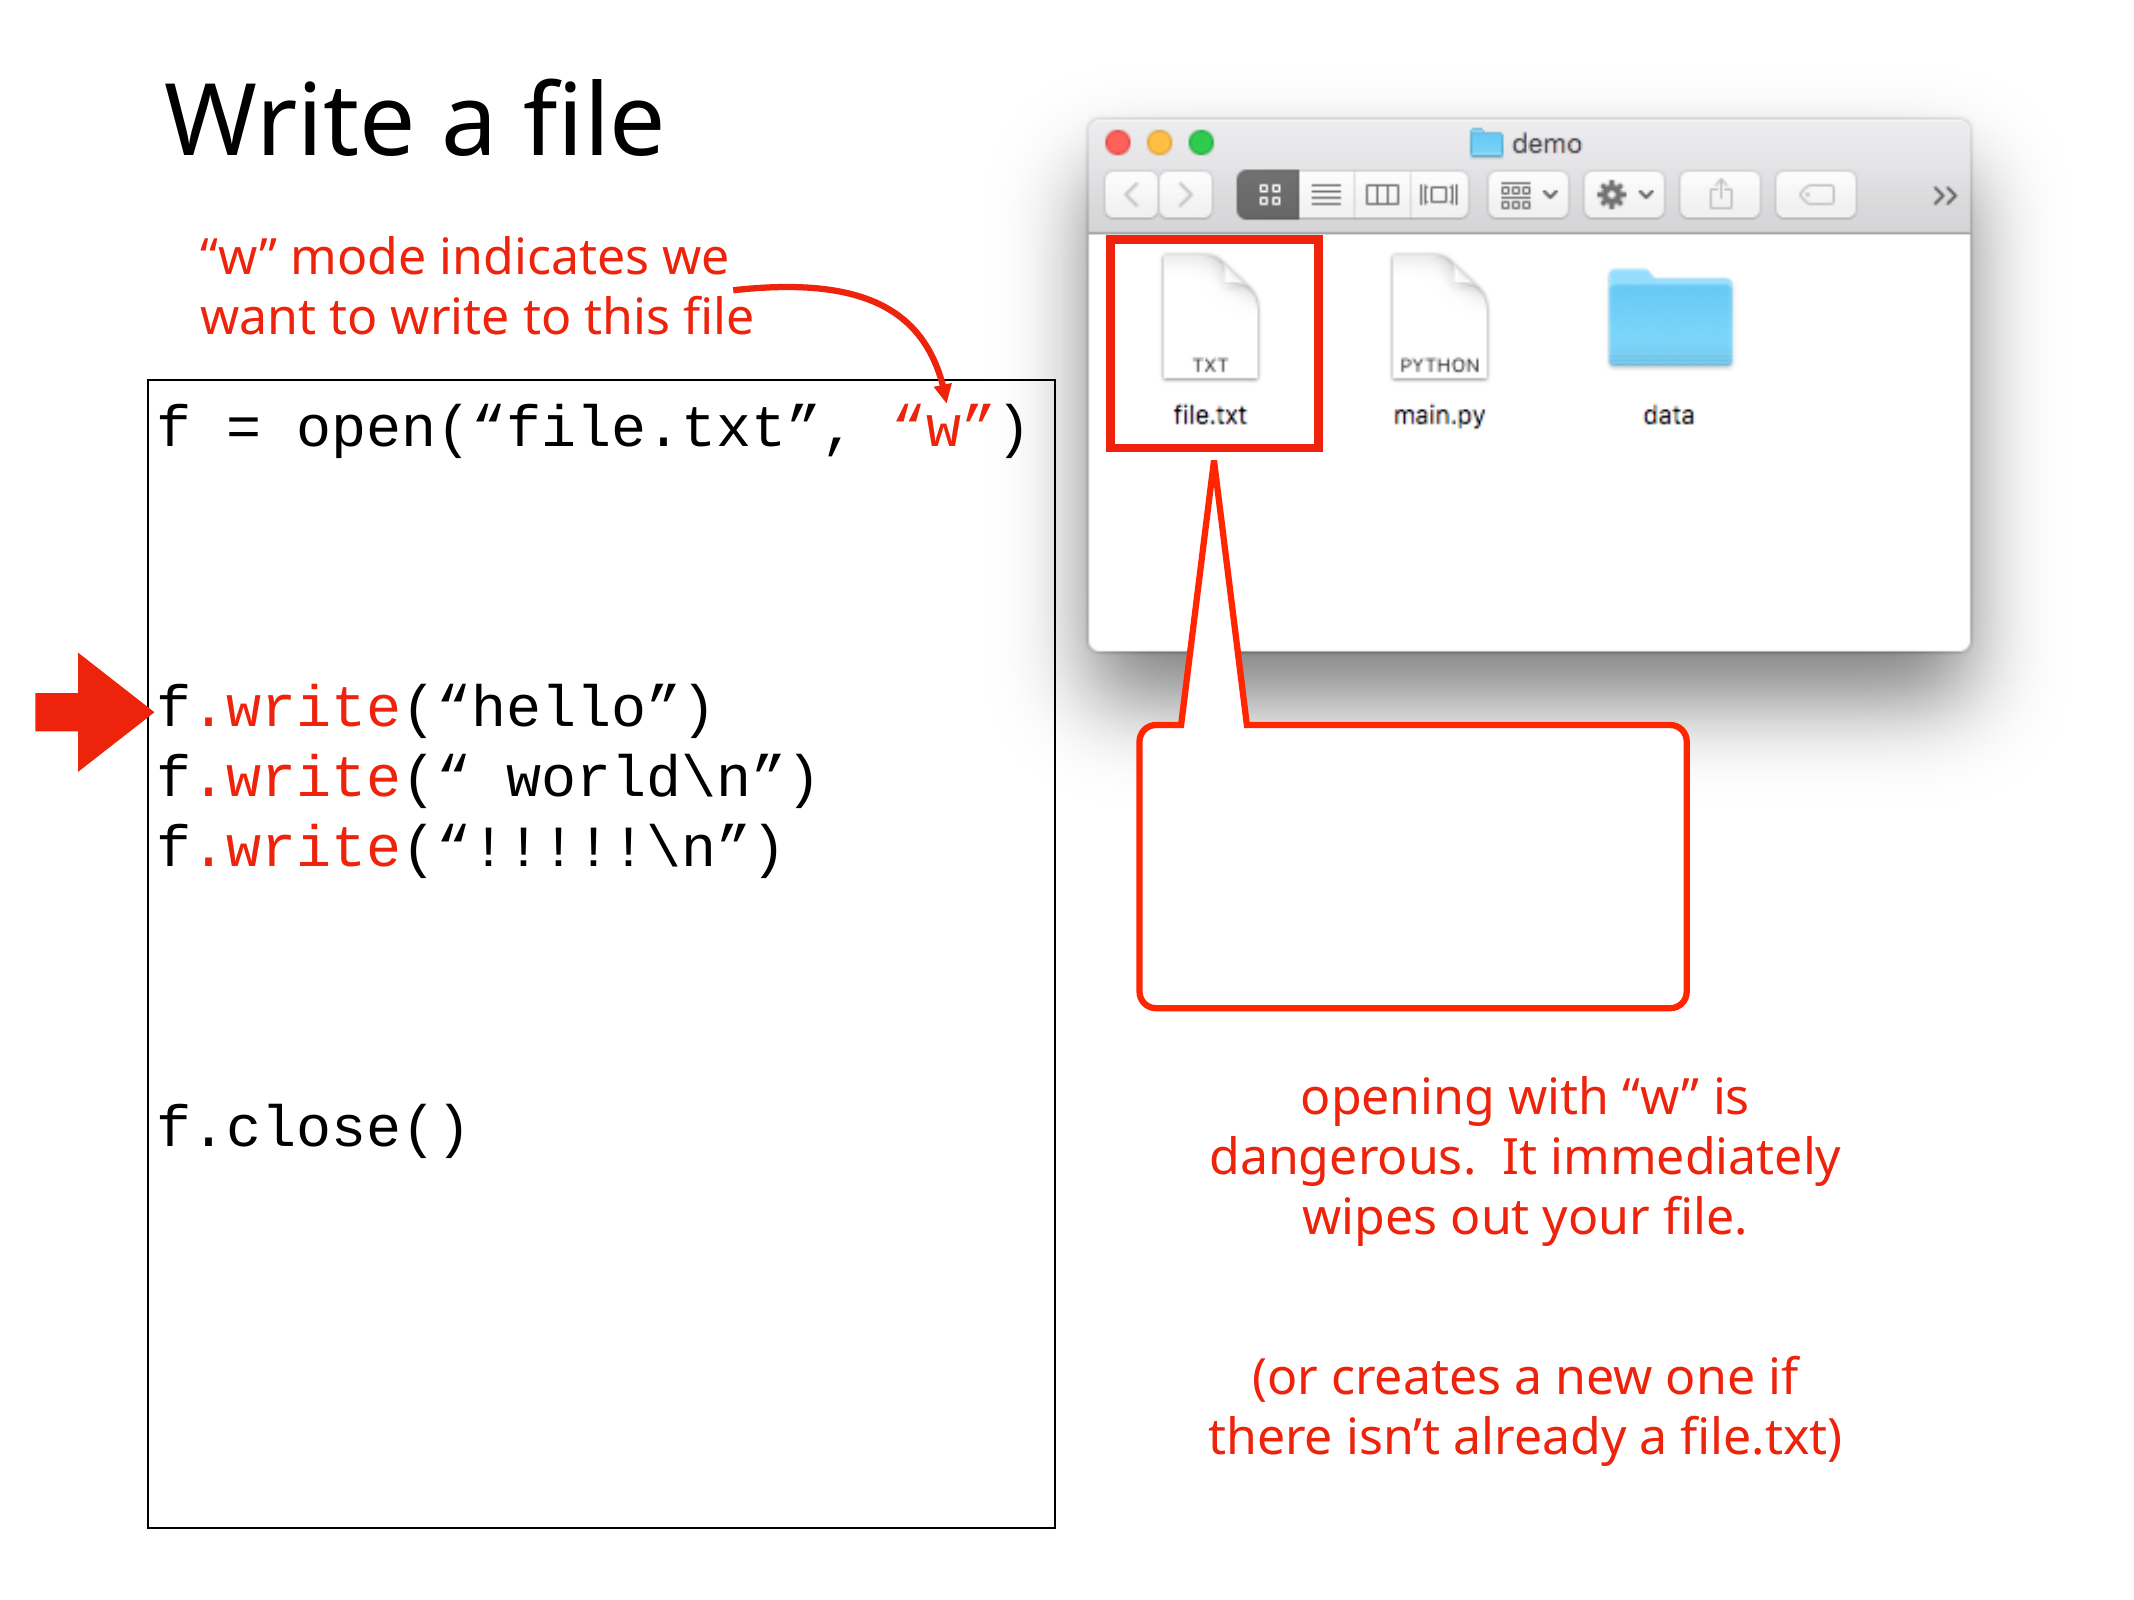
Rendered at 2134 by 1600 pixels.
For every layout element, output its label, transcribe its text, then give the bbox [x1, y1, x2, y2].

text_box [35, 652, 155, 772]
text_box opening with “w” is dangerous. It immediately wipes out your file. [1201, 1055, 1851, 1253]
text_box [1139, 839, 1687, 1009]
text_box (or creates a new one if there isn’t already a file.txt) [1199, 1335, 1852, 1473]
text_box “w” mode indicates we want to write to this file [192, 215, 769, 353]
text_box [769, 287, 932, 396]
picture [932, 10, 2119, 839]
title Write a file [155, 41, 932, 191]
list f = open(“file.txt”, “w”) f.write(“hello”) f.write(“ world\n”) f.write(“!!!!!\n”) f.close() [147, 379, 1056, 1529]
